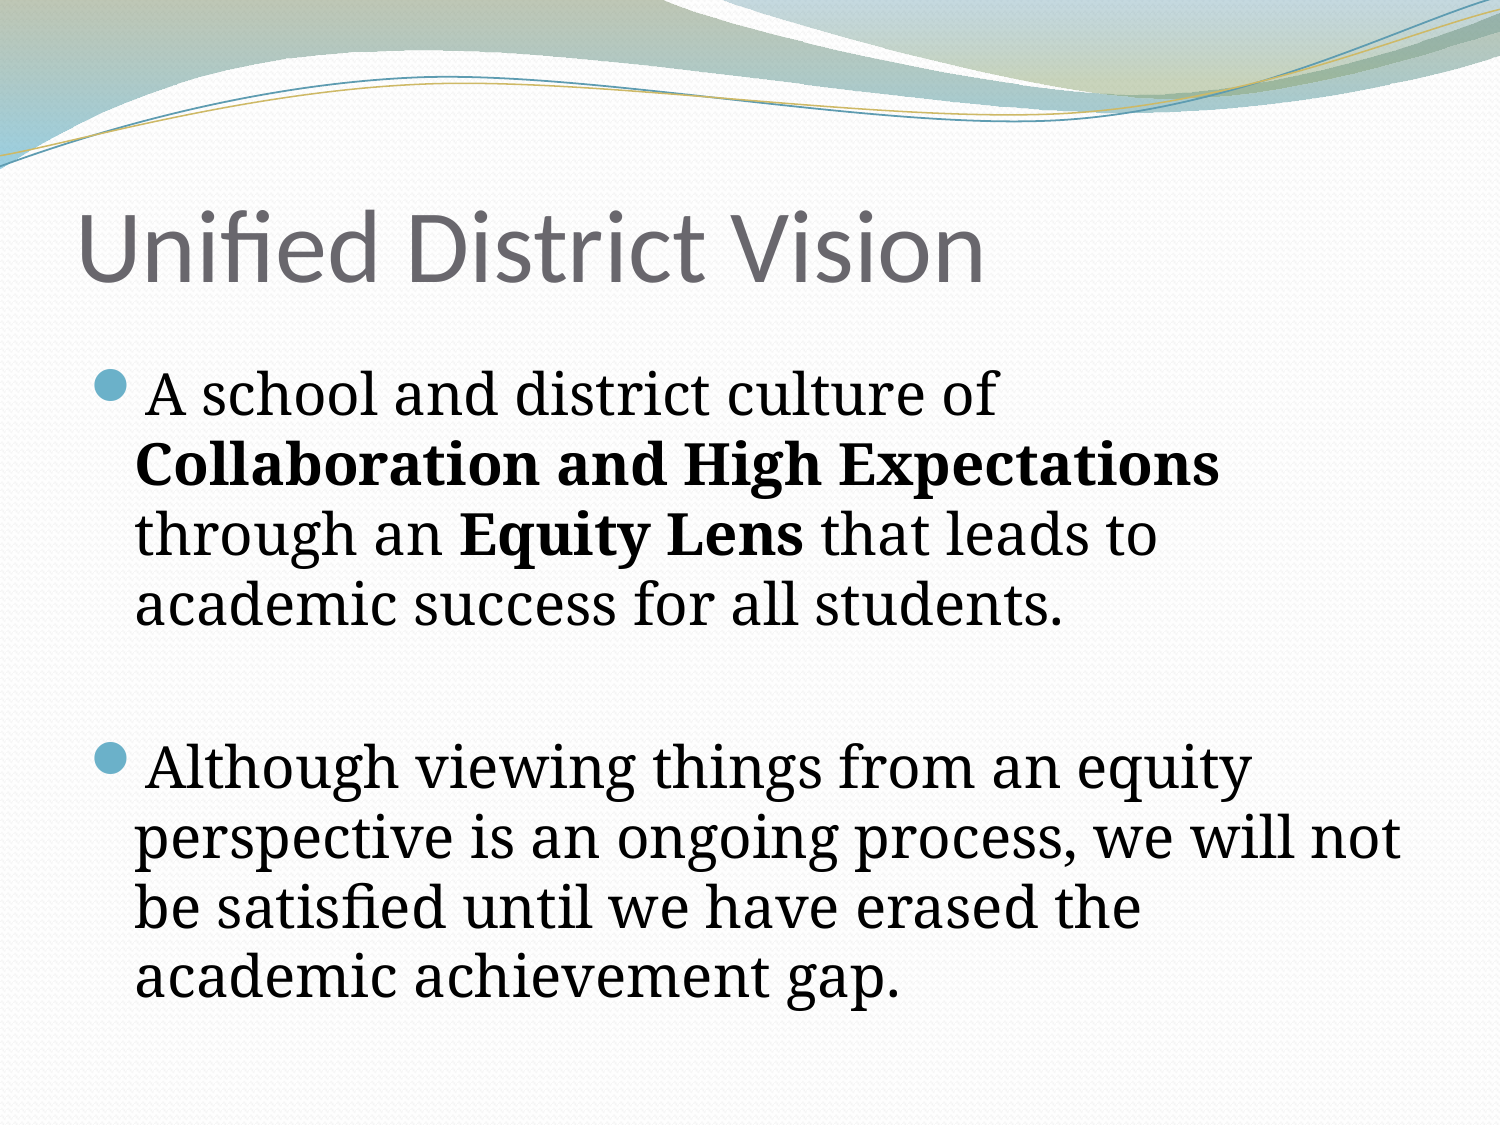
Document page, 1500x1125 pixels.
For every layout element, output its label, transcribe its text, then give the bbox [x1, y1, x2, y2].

title Unified District Vision [75, 115, 1425, 303]
list A school and district culture of Collaboration and High Expectations through an Equity Lens that leads to academic success for all students. Although viewing things from an equity perspective is an ongoing process, we will not be satisfied until we have erased the academic achievement gap. [75, 350, 1425, 1063]
